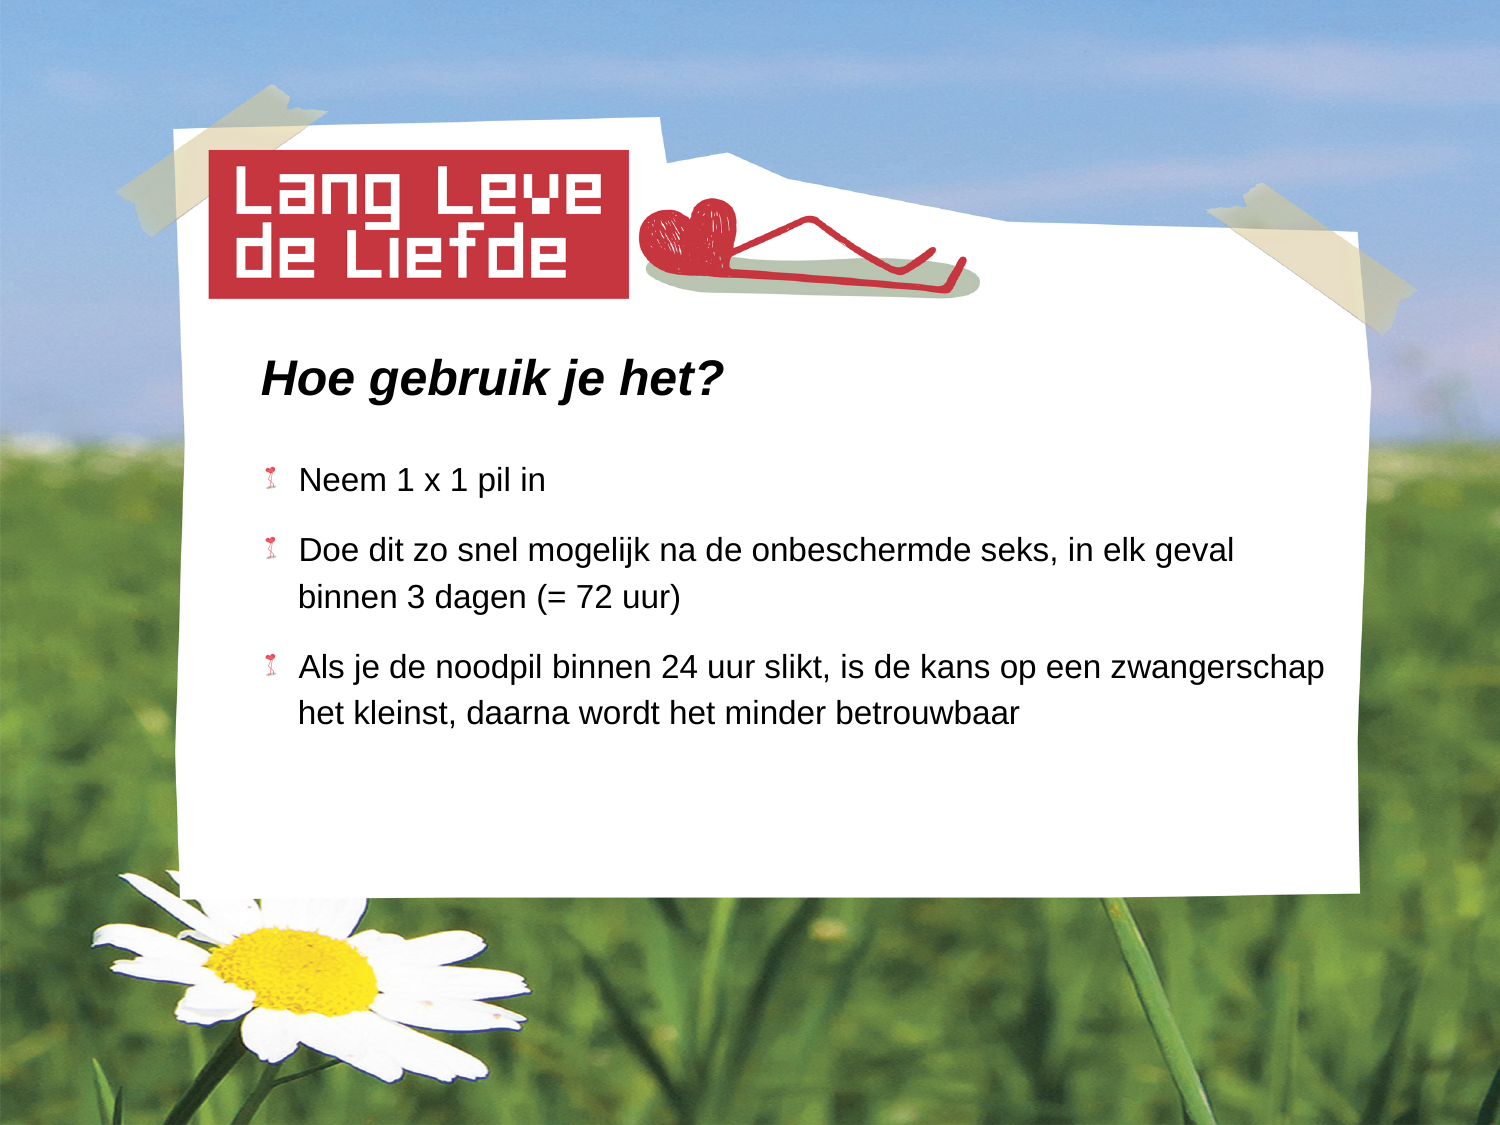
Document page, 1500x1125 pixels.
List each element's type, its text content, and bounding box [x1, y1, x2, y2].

list Hoe gebruik je het? Neem 1 x 1 pil in Doe dit zo snel mogelijk na de onbeschermde seks, in elk geval binnen 3 dagen (= 72 uur) Als je de noodpil binnen 24 uur slikt, is de kans op een zwangerschap het kleinst, daarna wordt het minder betrouwbaar [245, 337, 1345, 895]
picture [0, 0, 1500, 1125]
